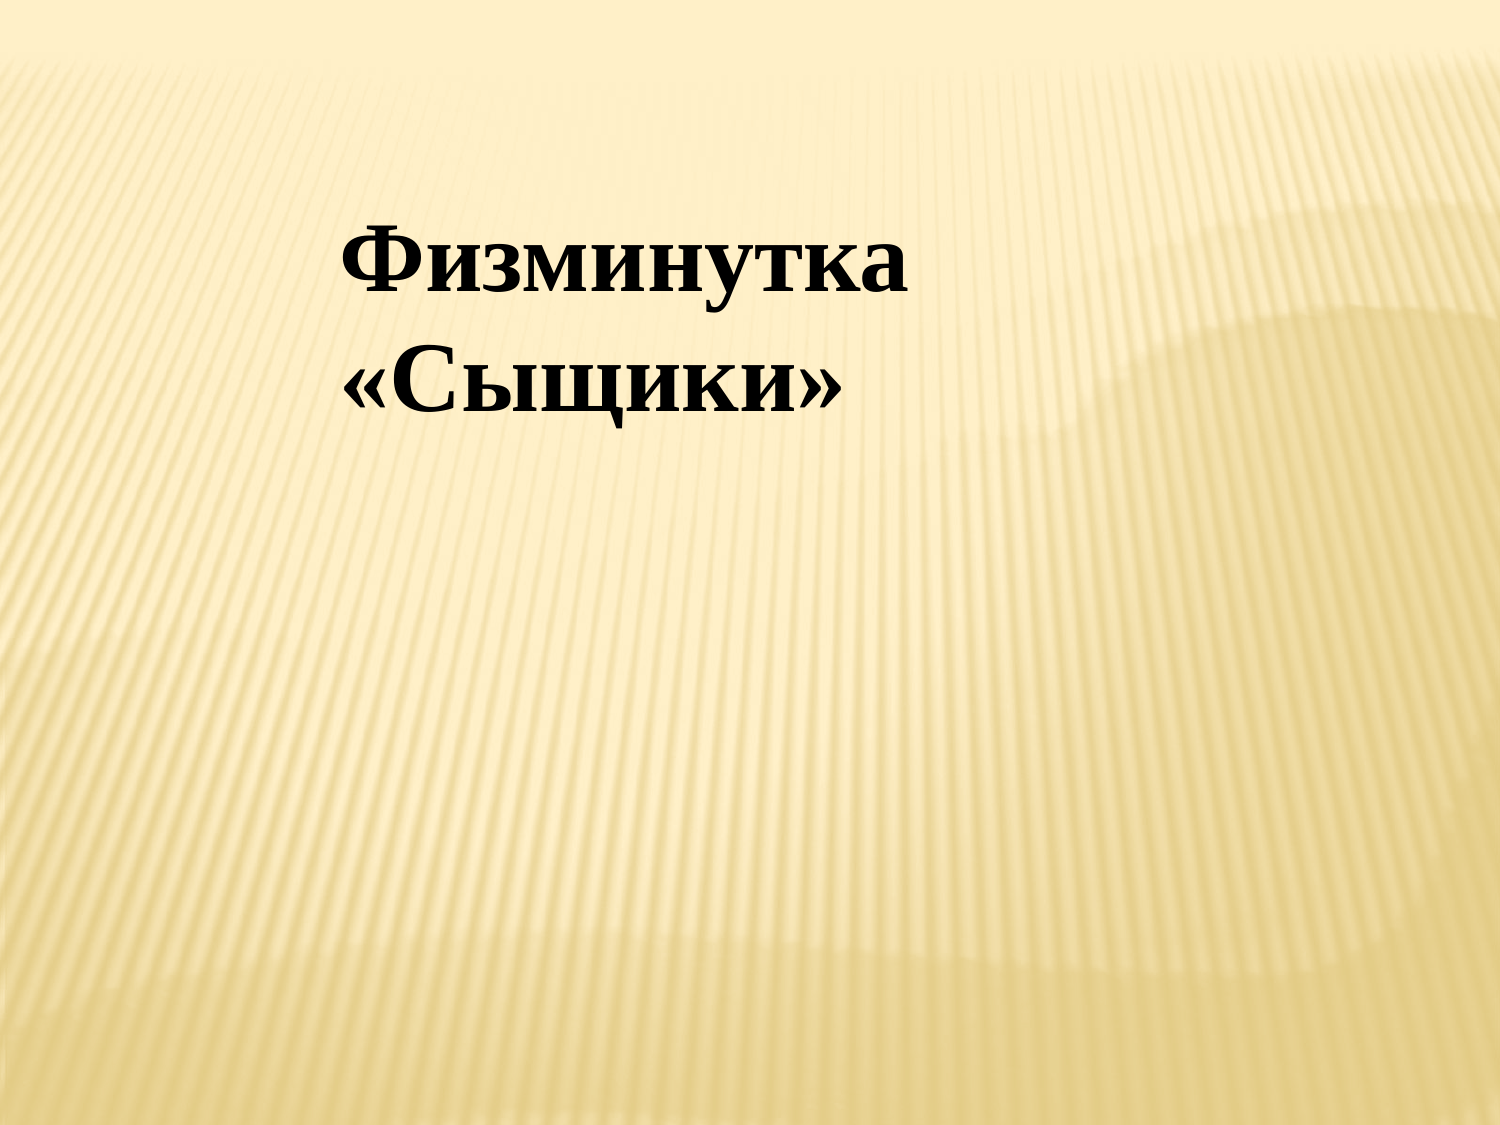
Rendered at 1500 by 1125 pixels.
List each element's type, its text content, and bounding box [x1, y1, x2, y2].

text_box Физминутка «Сыщики» [324, 184, 1058, 440]
